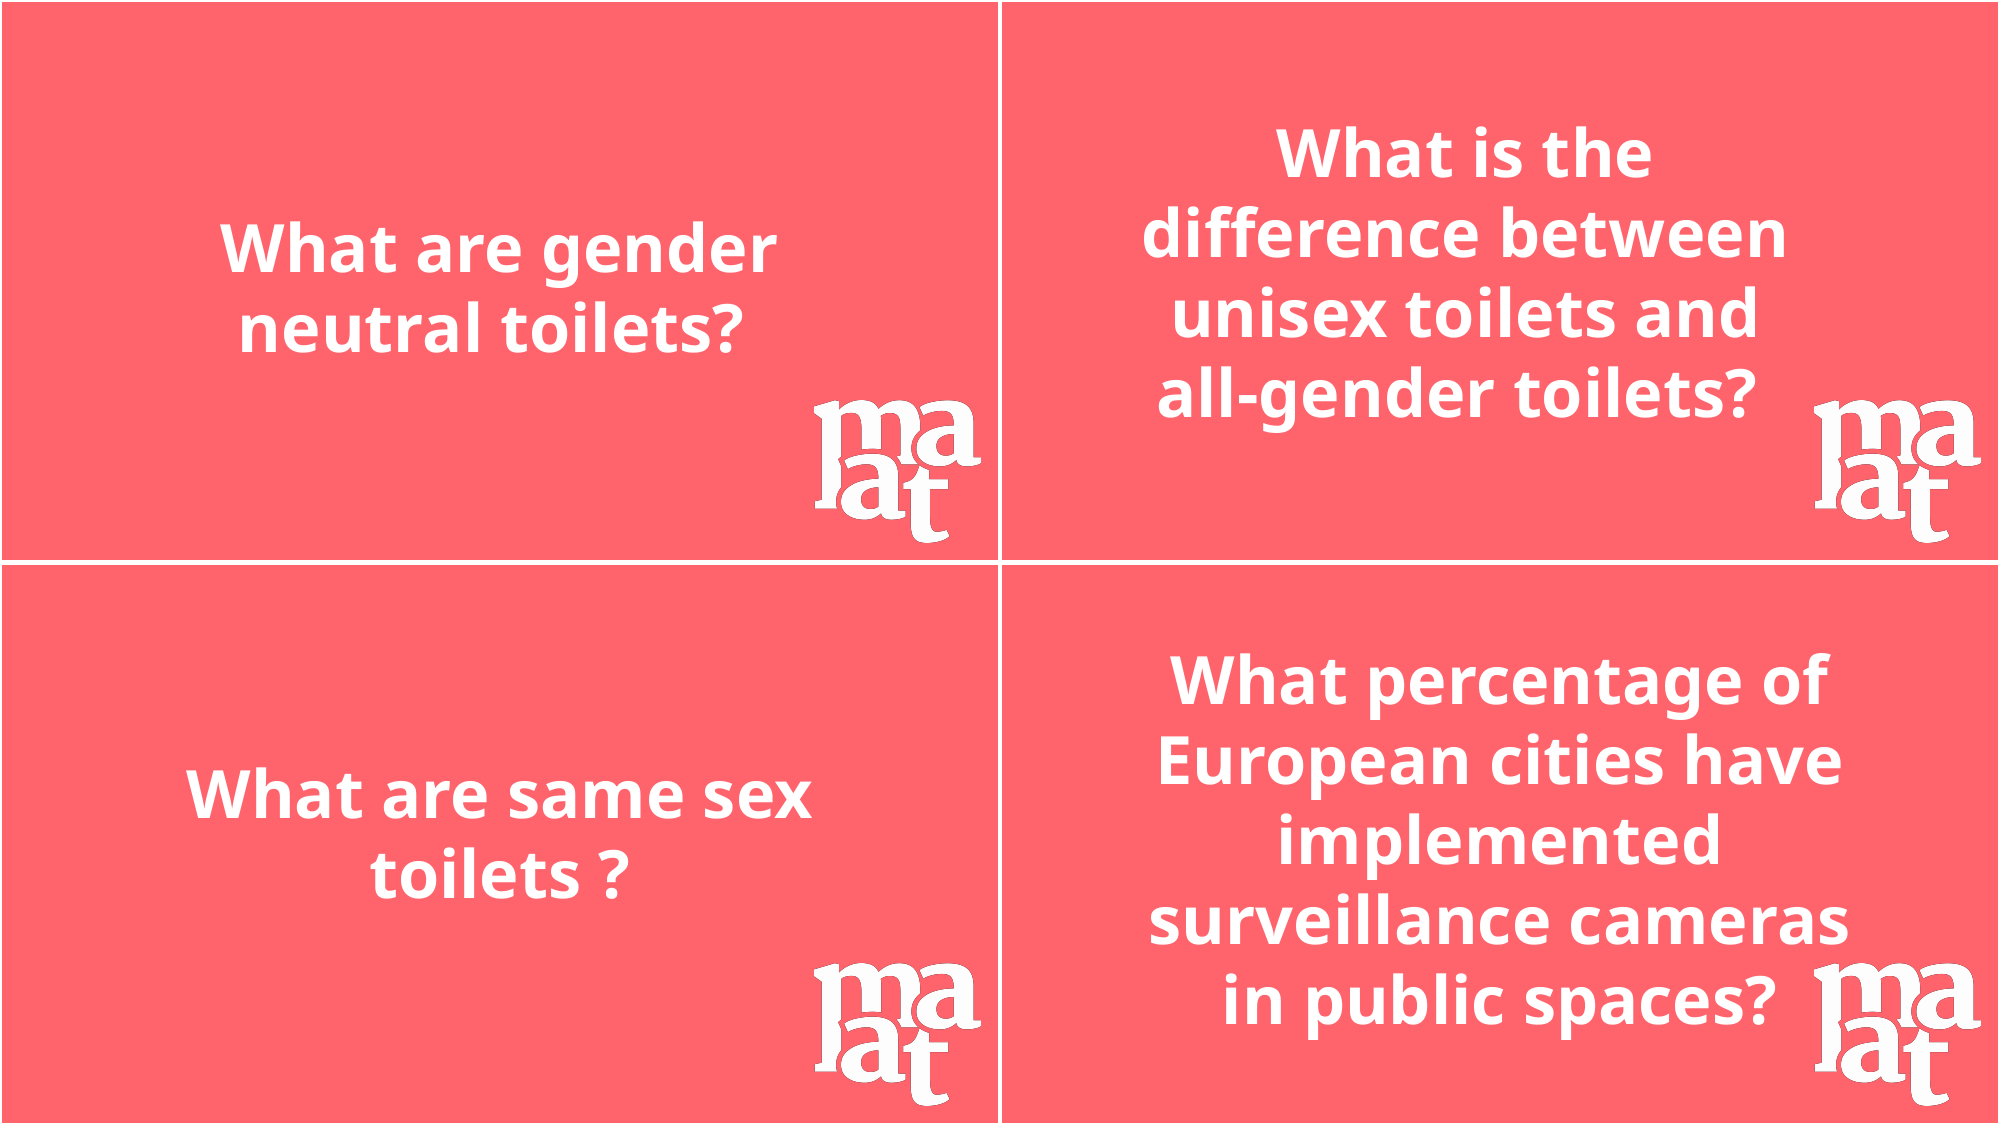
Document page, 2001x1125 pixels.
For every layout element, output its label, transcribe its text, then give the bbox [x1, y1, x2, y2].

picture [814, 400, 981, 544]
text_box What are gender neutral toilets? [118, 198, 882, 374]
text_box [0, 0, 998, 561]
text_box [998, 0, 2000, 561]
text_box [998, 561, 2000, 1125]
text_box What is the difference between unisex toilets and all-gender toilets? [1102, 103, 1829, 438]
picture [1814, 400, 1981, 544]
picture [814, 962, 981, 1106]
text_box [0, 561, 998, 1125]
picture [1814, 962, 1981, 1106]
text_box What percentage of European cities have implemented surveillance cameras in public spaces? [1102, 630, 1898, 1045]
text_box What are same sex toilets ? [102, 744, 898, 919]
